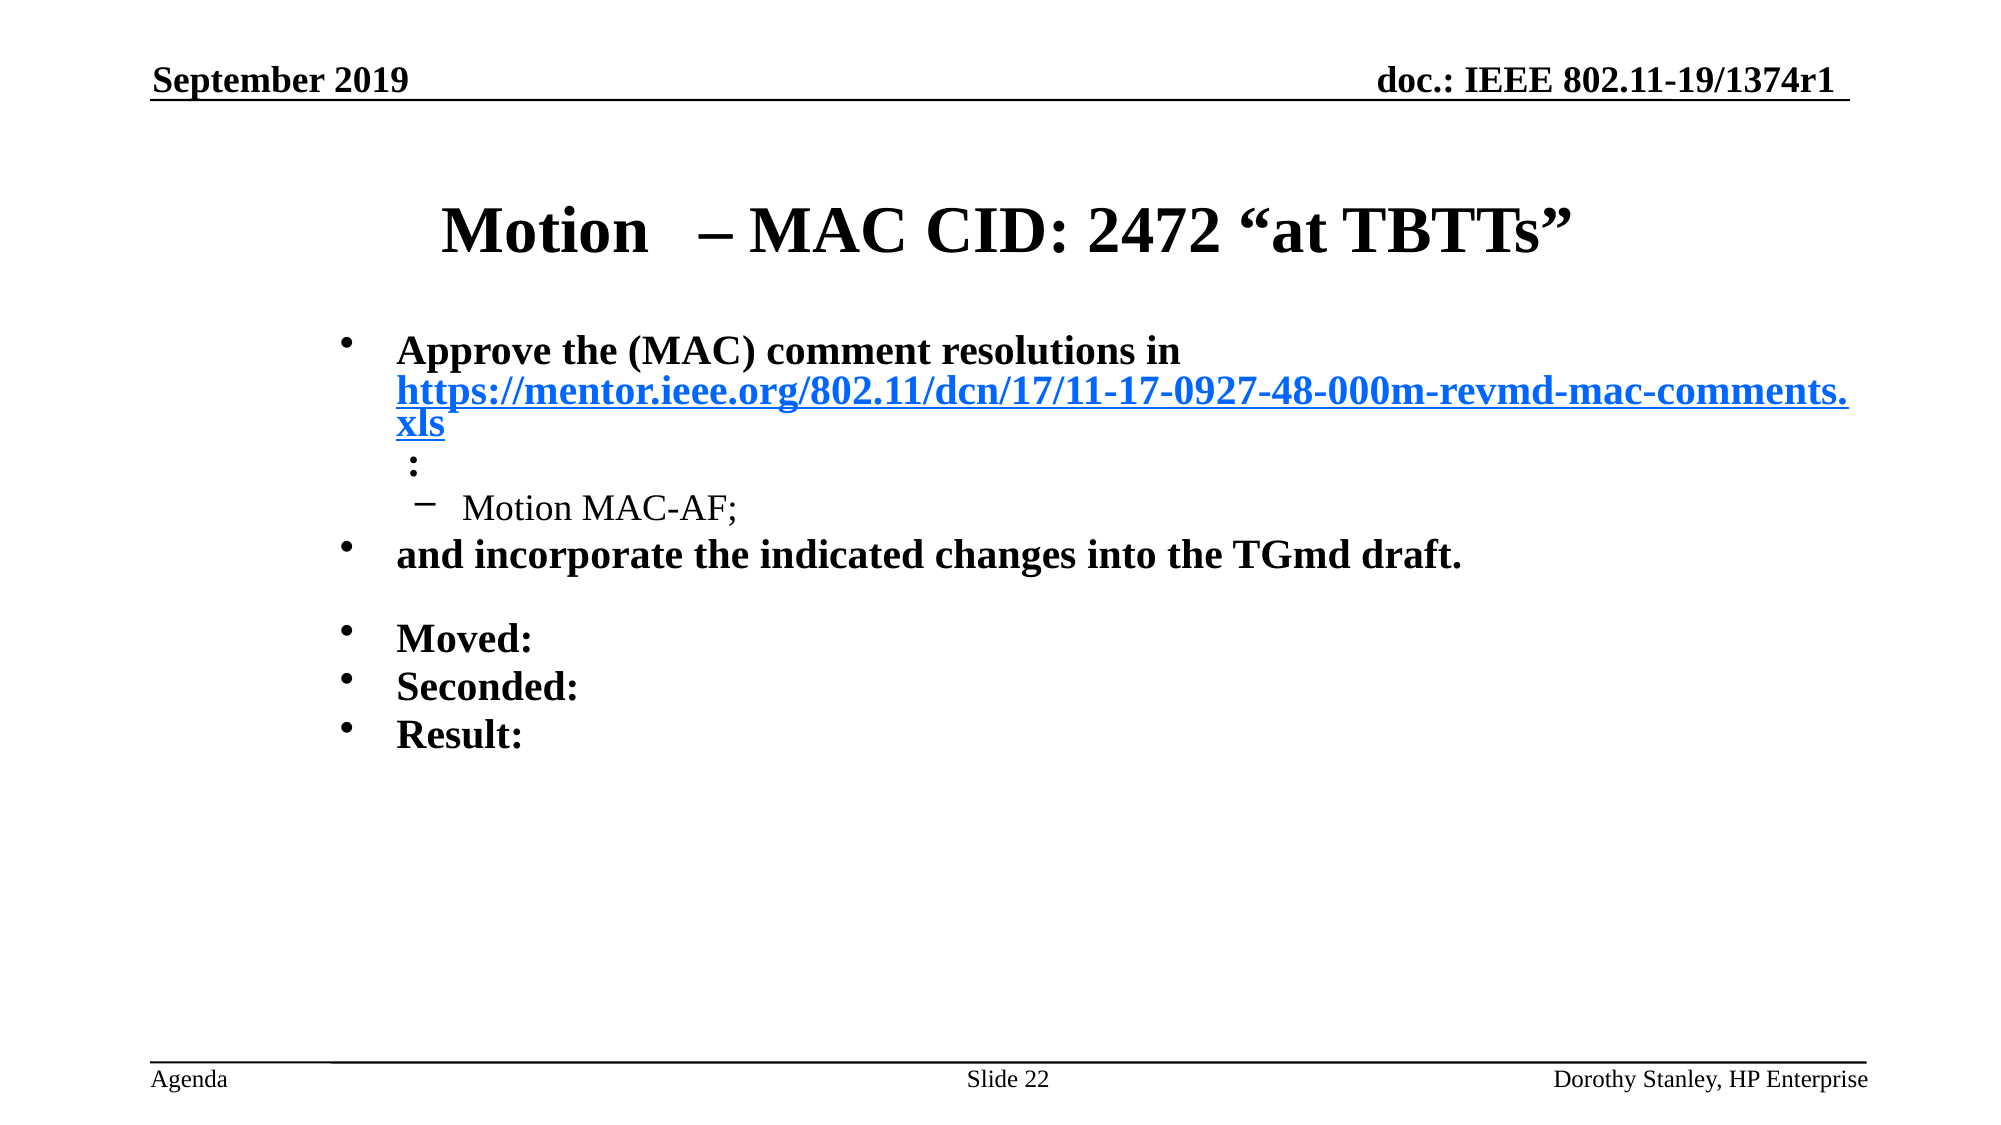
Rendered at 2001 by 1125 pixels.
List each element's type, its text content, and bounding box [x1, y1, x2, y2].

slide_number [152, 54, 567, 100]
slide_number Slide 22 [966, 1062, 1051, 1093]
title Motion – MAC CID: 2472 “at TBTTs” [183, 138, 1834, 314]
footer Dorothy Stanley, HP Enterprise [1549, 1062, 1869, 1093]
list Approve the (MAC) comment resolutions in https://mentor.ieee.org/802.11/dcn/17/11-17-0927-48-000m-revmd-mac-comments.xls : Motion MAC-AF; and incorporate the indicated changes into the TGmd draft. Moved: Seconded: Result: [324, 324, 1880, 848]
